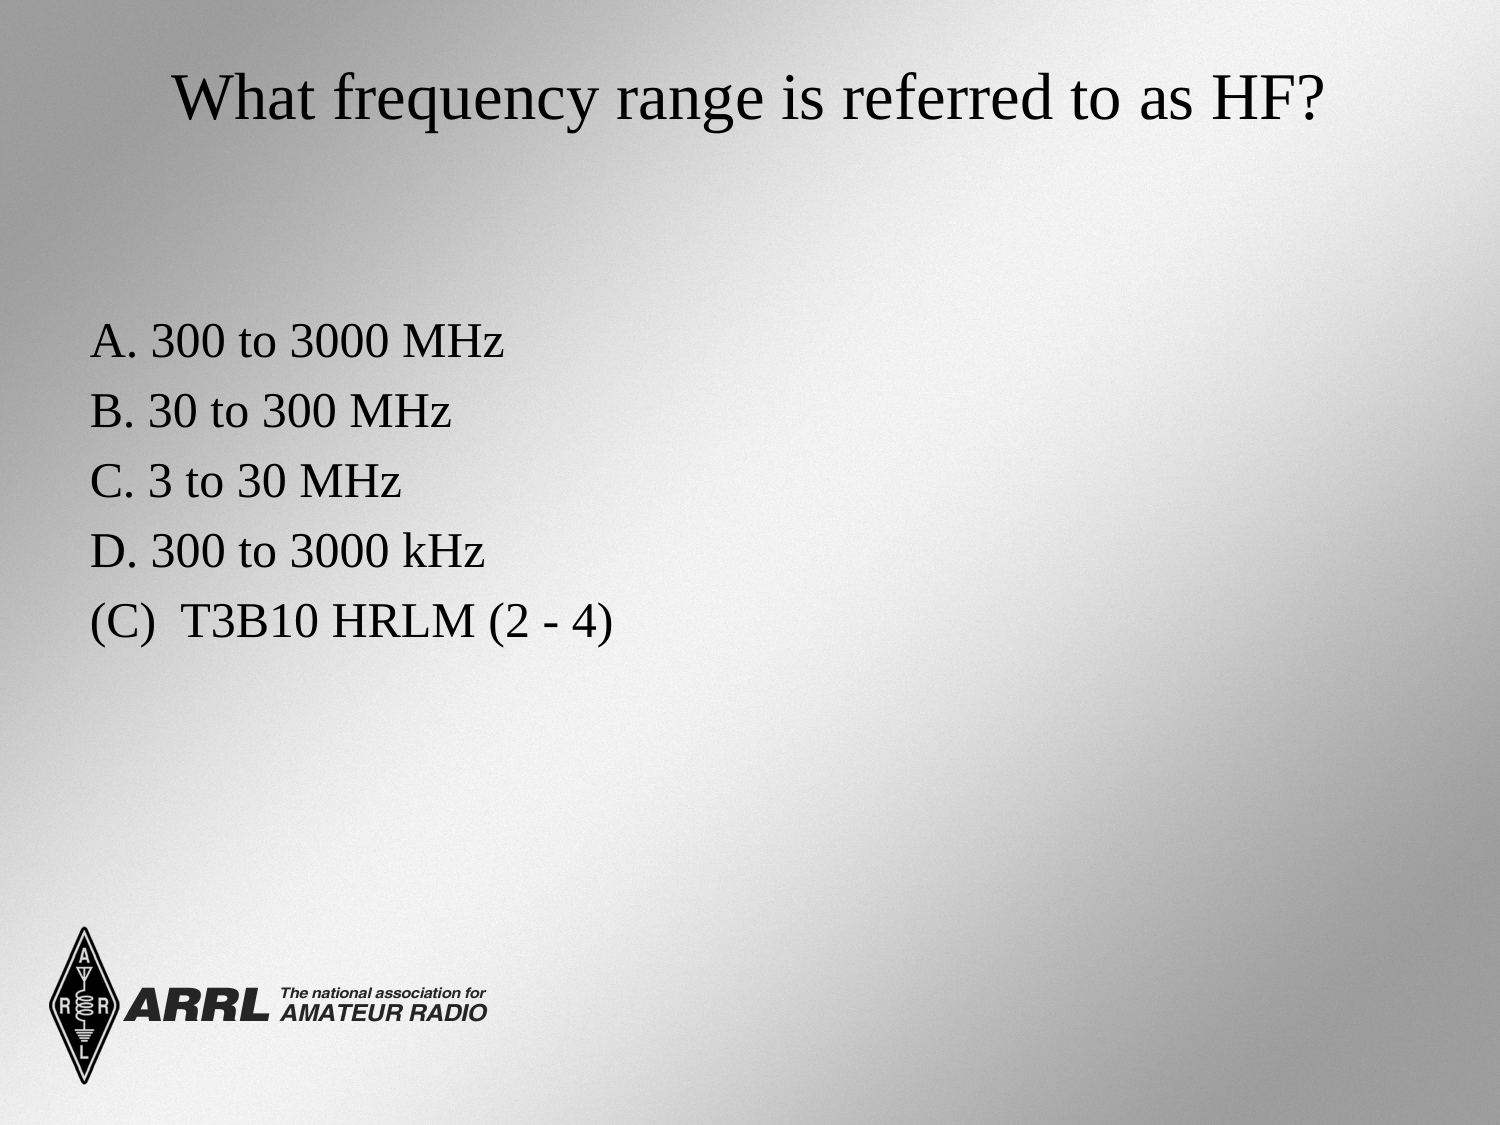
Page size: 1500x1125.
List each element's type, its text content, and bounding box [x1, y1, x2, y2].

picture [0, 0, 1500, 1125]
list A. 300 to 3000 MHz B. 30 to 300 MHz C. 3 to 30 MHz D. 300 to 3000 kHz (C) T3B10 HRLM (2 - 4) [75, 299, 1425, 1005]
title What frequency range is referred to as HF? [75, 45, 1425, 233]
